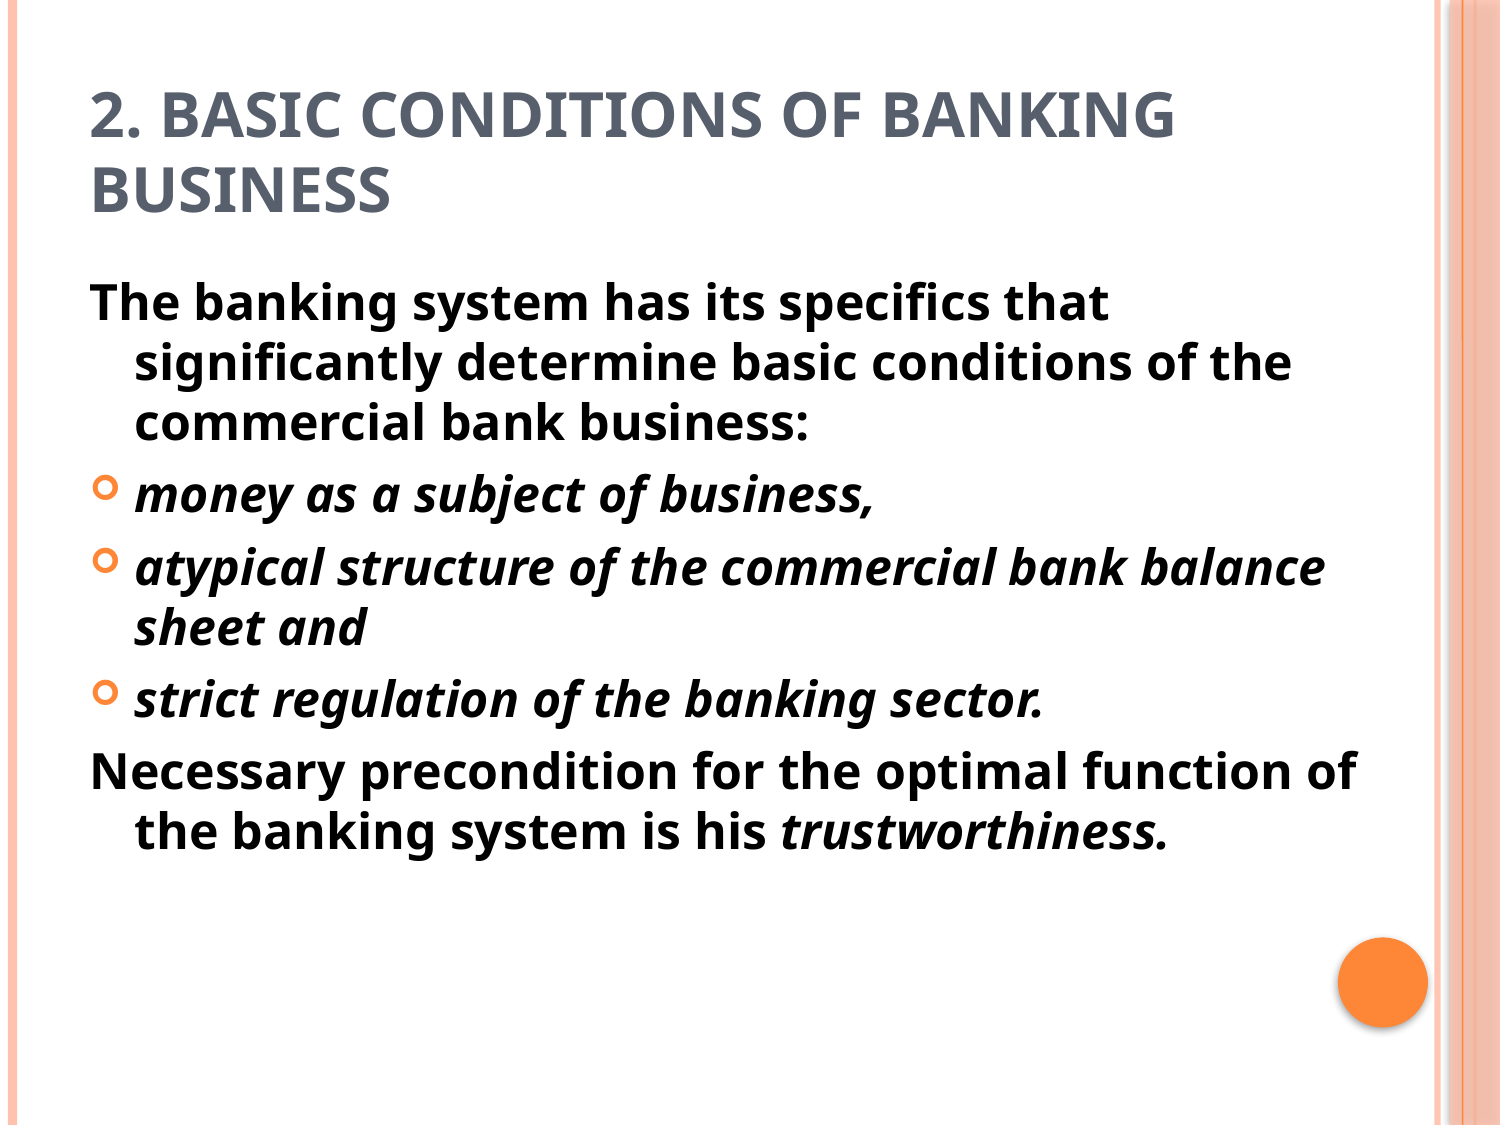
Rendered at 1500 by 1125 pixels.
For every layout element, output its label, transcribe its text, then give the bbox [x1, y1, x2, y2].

title 2. Basic conditions of banking business [75, 45, 1300, 233]
list The banking system has its specifics that significantly determine basic conditions of the commercial bank business: money as a subject of business, atypical structure of the commercial bank balance sheet and strict regulation of the banking sector. Necessary precondition for the optimal function of the banking system is his trustworthiness. [75, 262, 1383, 1062]
